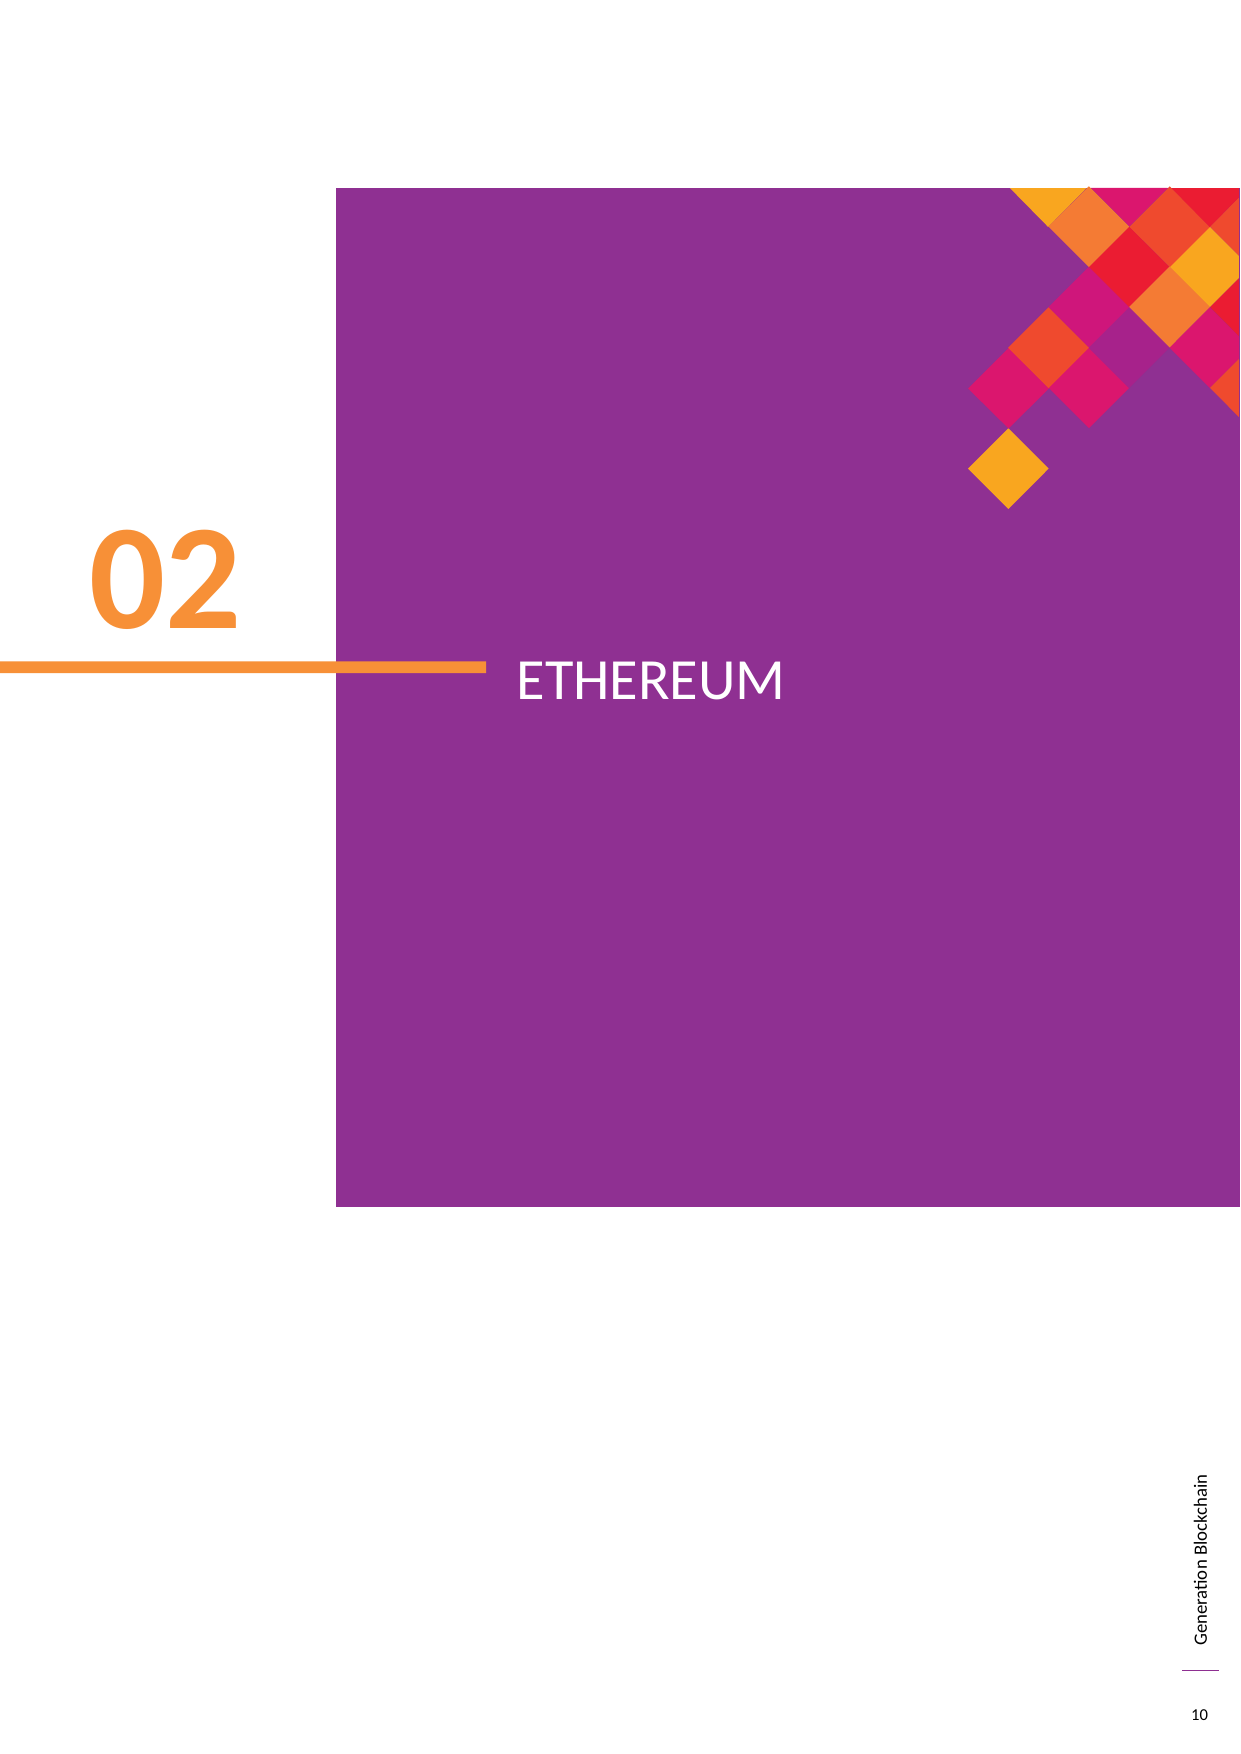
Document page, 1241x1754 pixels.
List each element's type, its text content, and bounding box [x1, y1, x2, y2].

list 02 [74, 471, 375, 727]
slide_number 70 [1170, 1692, 1229, 1736]
list ETHEREUM [501, 634, 1074, 951]
